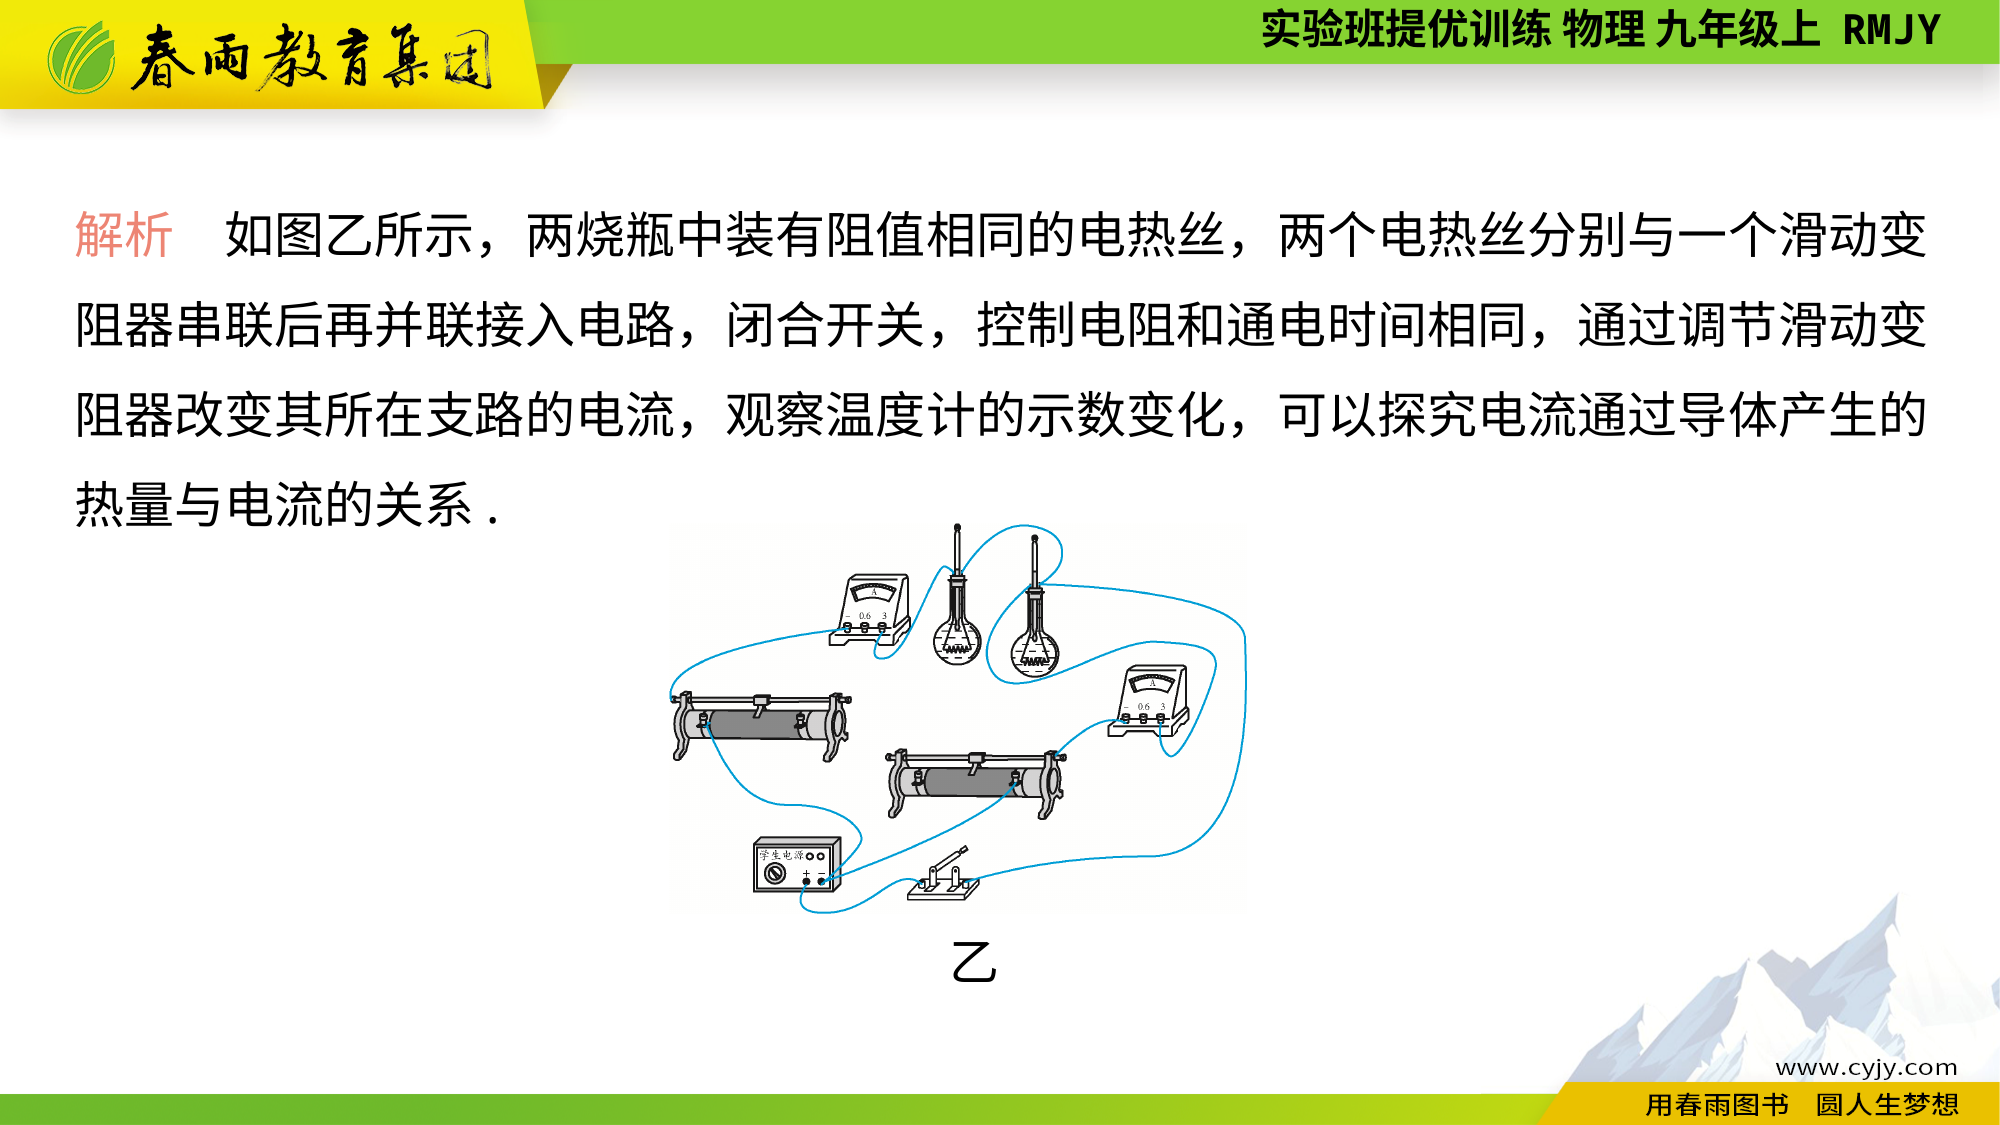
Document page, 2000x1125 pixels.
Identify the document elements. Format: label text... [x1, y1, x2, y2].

picture [0, 0, 2000, 1125]
list 解析 如图乙所示，两烧瓶中装有阻值相同的电热丝，两个电热丝分别与一个滑动变阻器串联后再并联接入电路，闭合开关，控制电阻和通电时间相同，通过调节滑动变阻器改变其所在支路的电流，观察温度计的示数变化，可以探究电流通过导体产生的热量与电流的关系. [59, 166, 1944, 534]
text_box 乙 [934, 922, 1015, 998]
